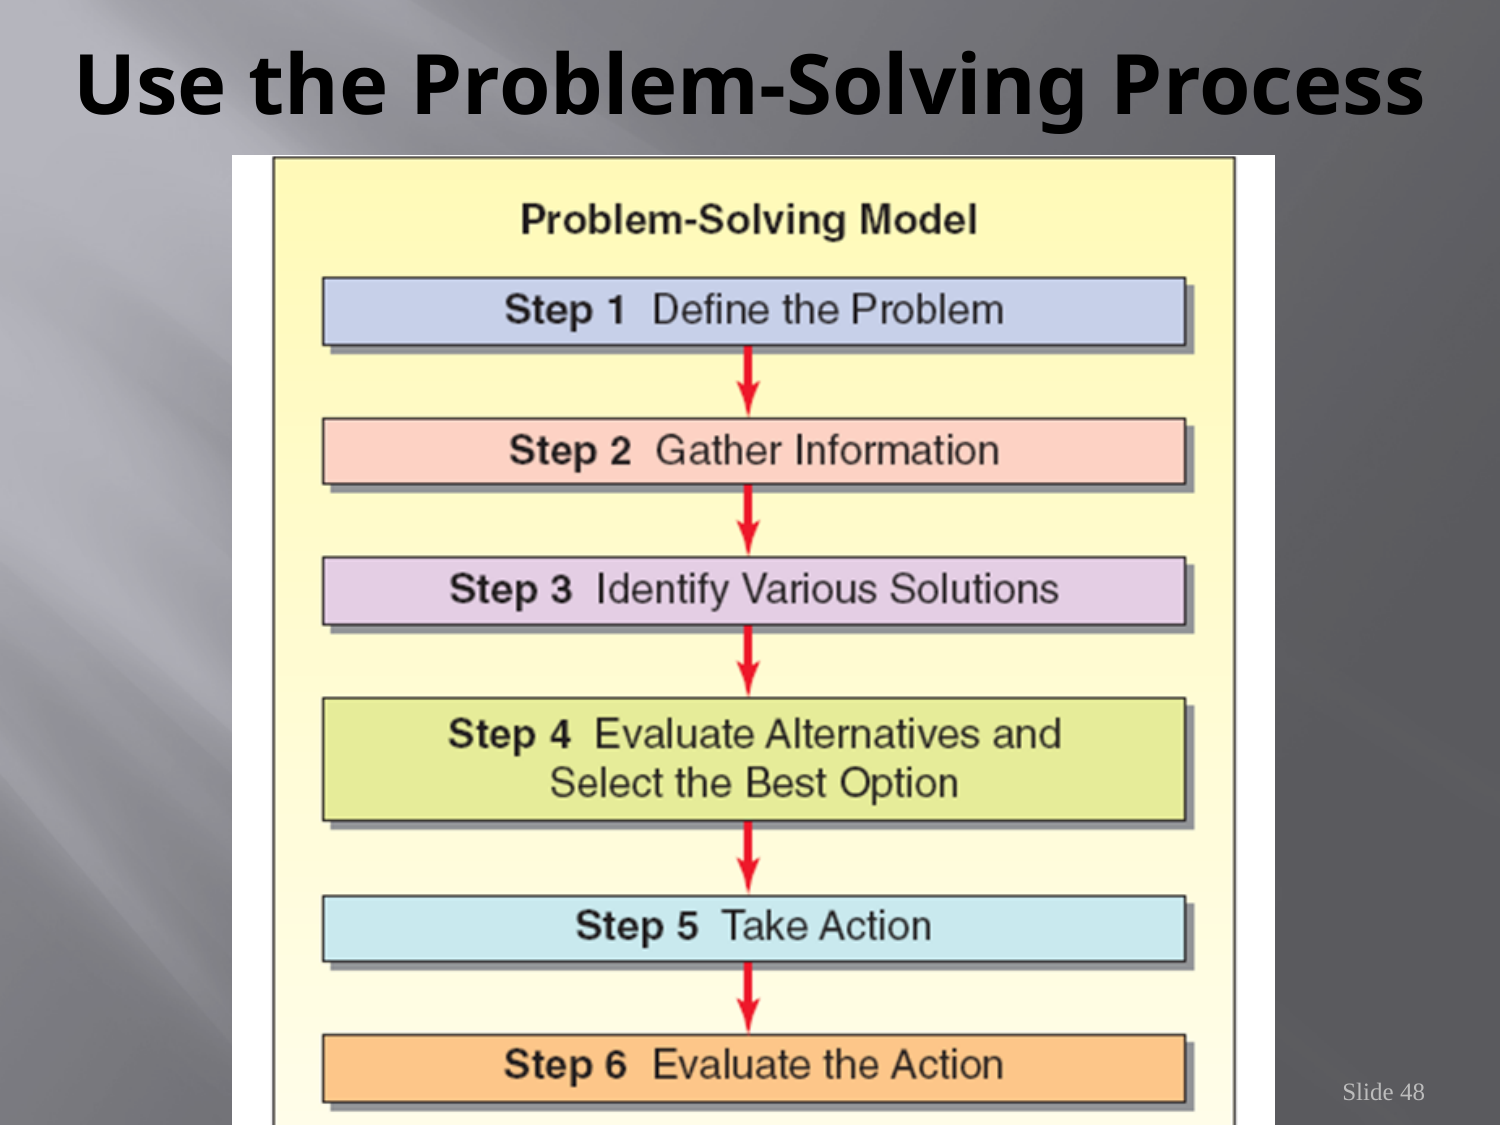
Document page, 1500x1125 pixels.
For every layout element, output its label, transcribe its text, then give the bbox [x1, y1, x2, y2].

title Use the Problem-Solving Process [50, 0, 1450, 163]
slide_number Slide 48 [1319, 1052, 1425, 1113]
picture [231, 154, 1276, 1125]
